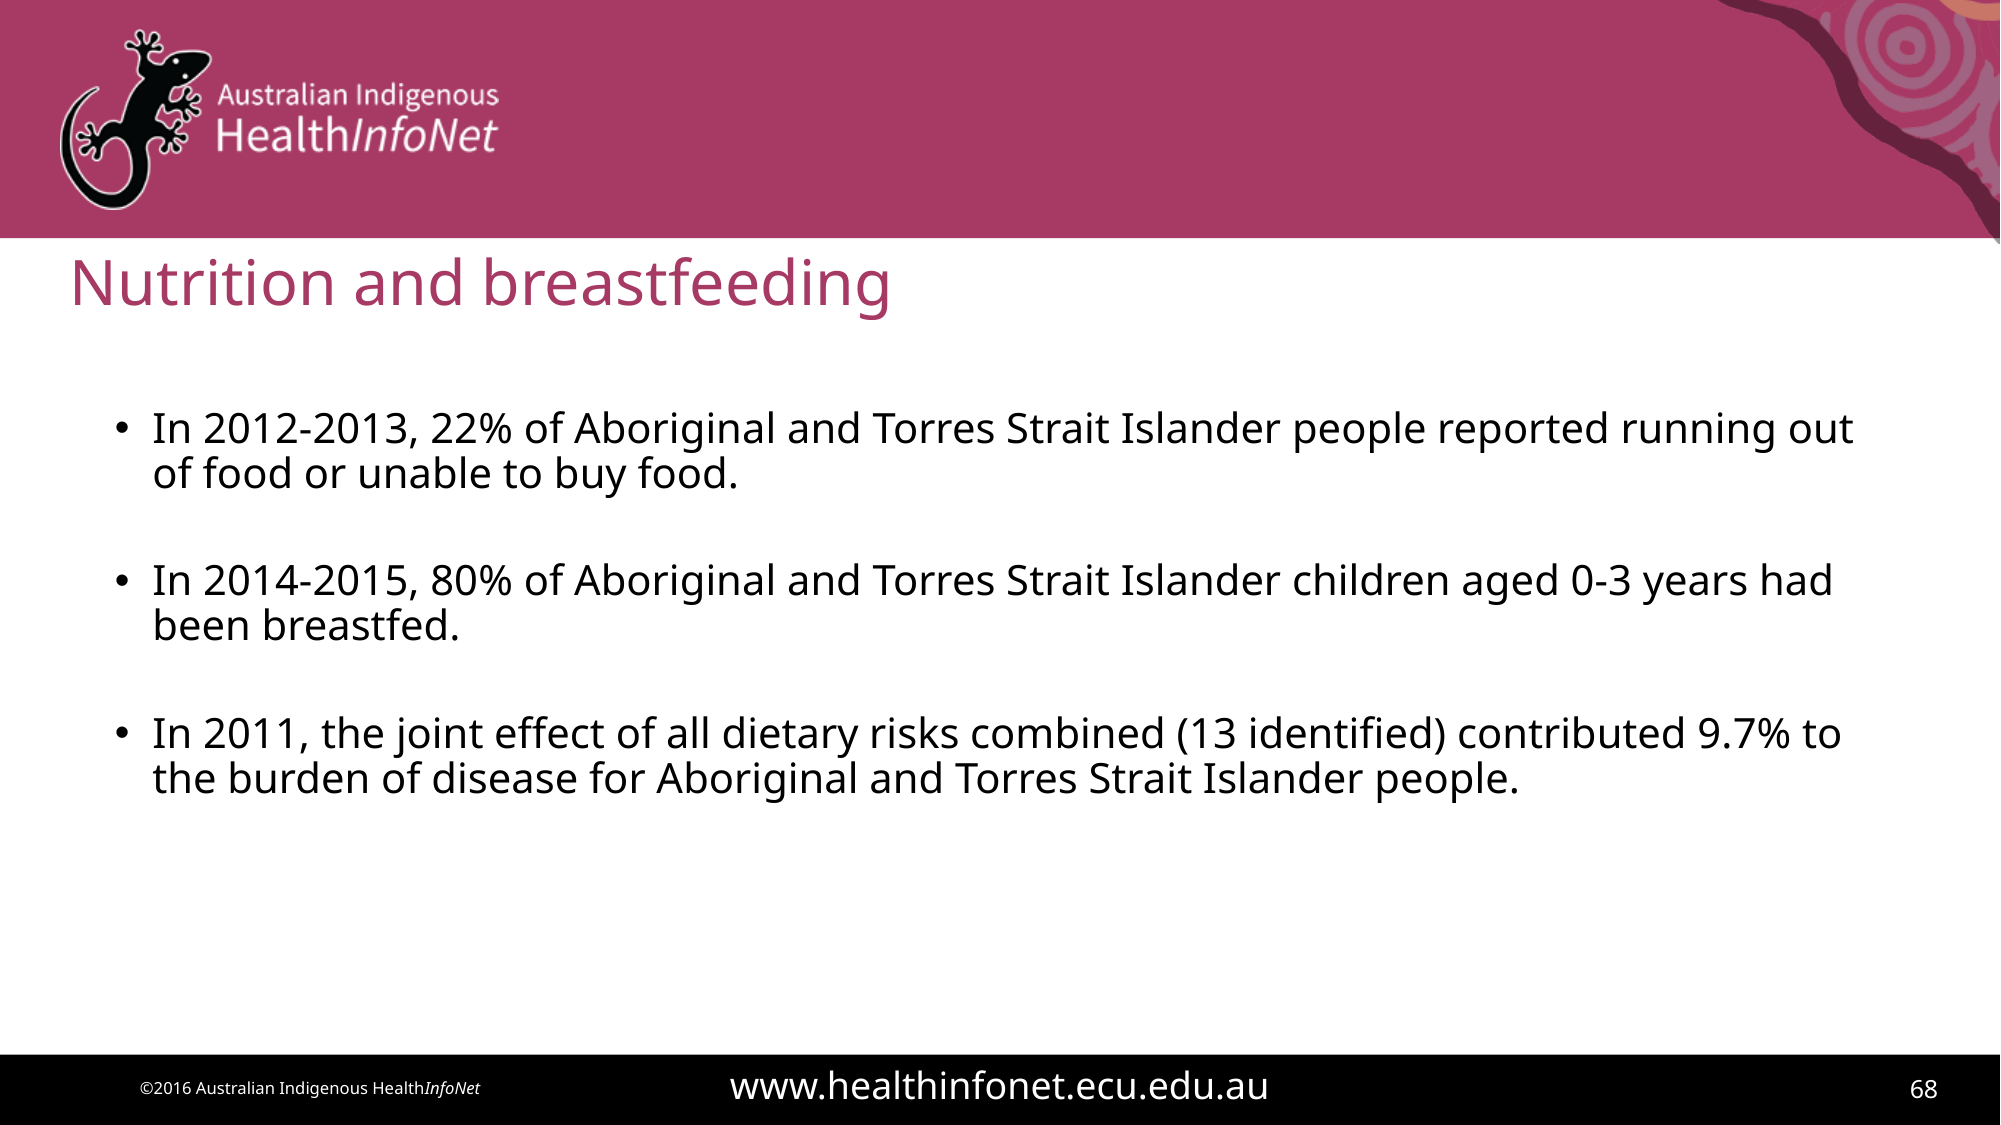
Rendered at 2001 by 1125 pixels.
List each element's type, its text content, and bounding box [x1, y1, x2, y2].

title Nutrition and breastfeeding [55, 243, 1945, 327]
list In 2012-2013, 22% of Aboriginal and Torres Strait Islander people reported running out of food or unable to buy food. In 2014-2015, 80% of Aboriginal and Torres Strait Islander children aged 0-3 years had been breastfed. In 2011, the joint effect of all dietary risks combined (13 identified) contributed 9.7% to the burden of disease for Aboriginal and Torres Strait Islander people. [99, 399, 1900, 1050]
picture [60, 29, 499, 210]
picture [1673, 0, 2000, 279]
